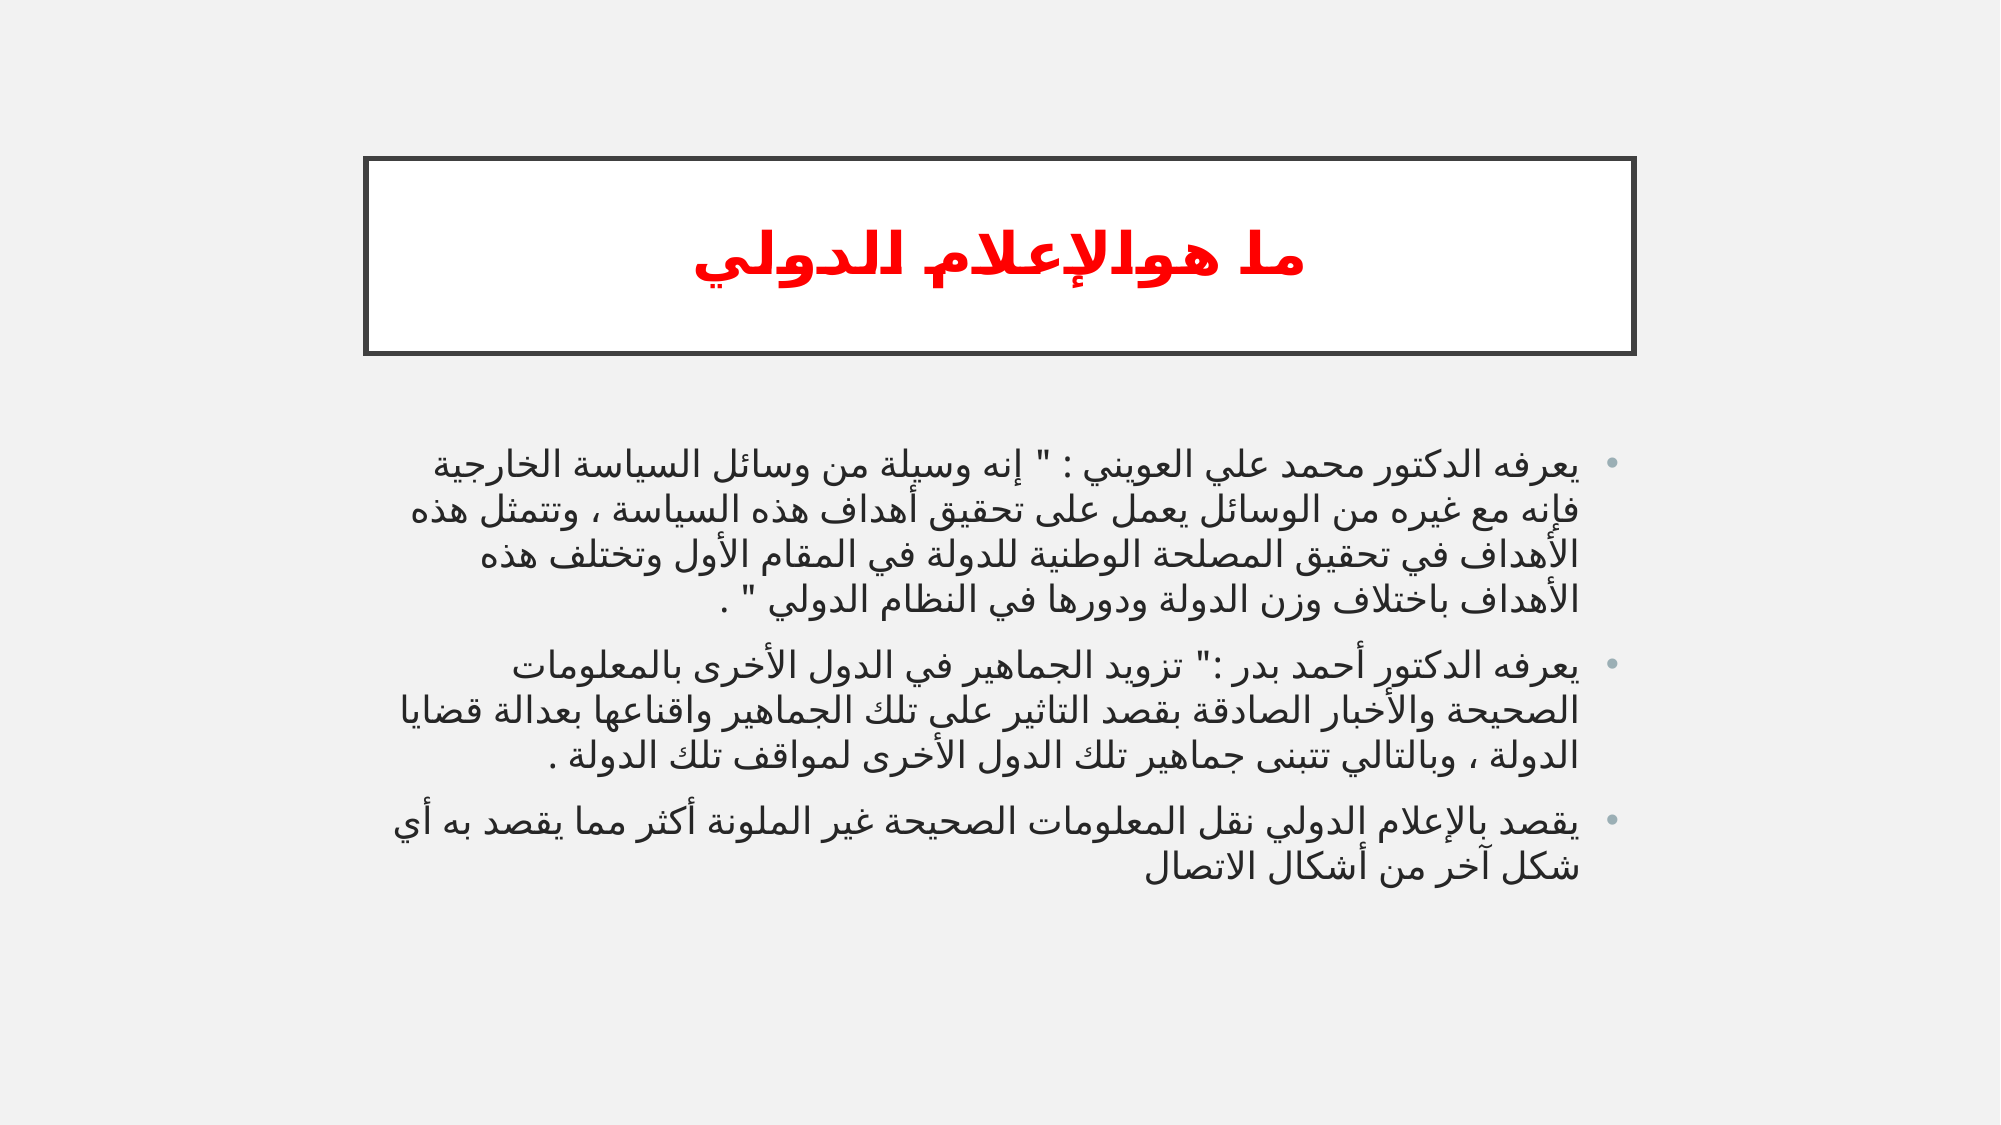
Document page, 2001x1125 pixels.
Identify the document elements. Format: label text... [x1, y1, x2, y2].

title ما هوالإعلام الدولي [363, 156, 1637, 356]
list يعرفه الدكتور محمد علي العويني : " إنه وسيلة من وسائل السياسة الخارجية فإنه مع غيره من الوسائل يعمل على تحقيق أهداف هذه السياسة ، وتتمثل هذه الأهداف في تحقيق المصلحة الوطنية للدولة في المقام الأول وتختلف هذه الأهداف باختلاف وزن الدولة ودورها في النظام الدولي " . يعرفه الدكتور أحمد بدر :" تزويد الجماهير في الدول الأخرى بالمعلومات الصحيحة والأخبار الصادقة بقصد التاثير على تلك الجماهير واقناعها بعدالة قضايا الدولة ، وبالتالي تتبنى جماهير تلك الدول الأخرى لمواقف تلك الدولة . يقصد بالإعلام الدولي نقل المعلومات الصحيحة غير الملونة أكثر مما يقصد به أي شكل آخر من أشكال الاتصال [366, 432, 1634, 942]
